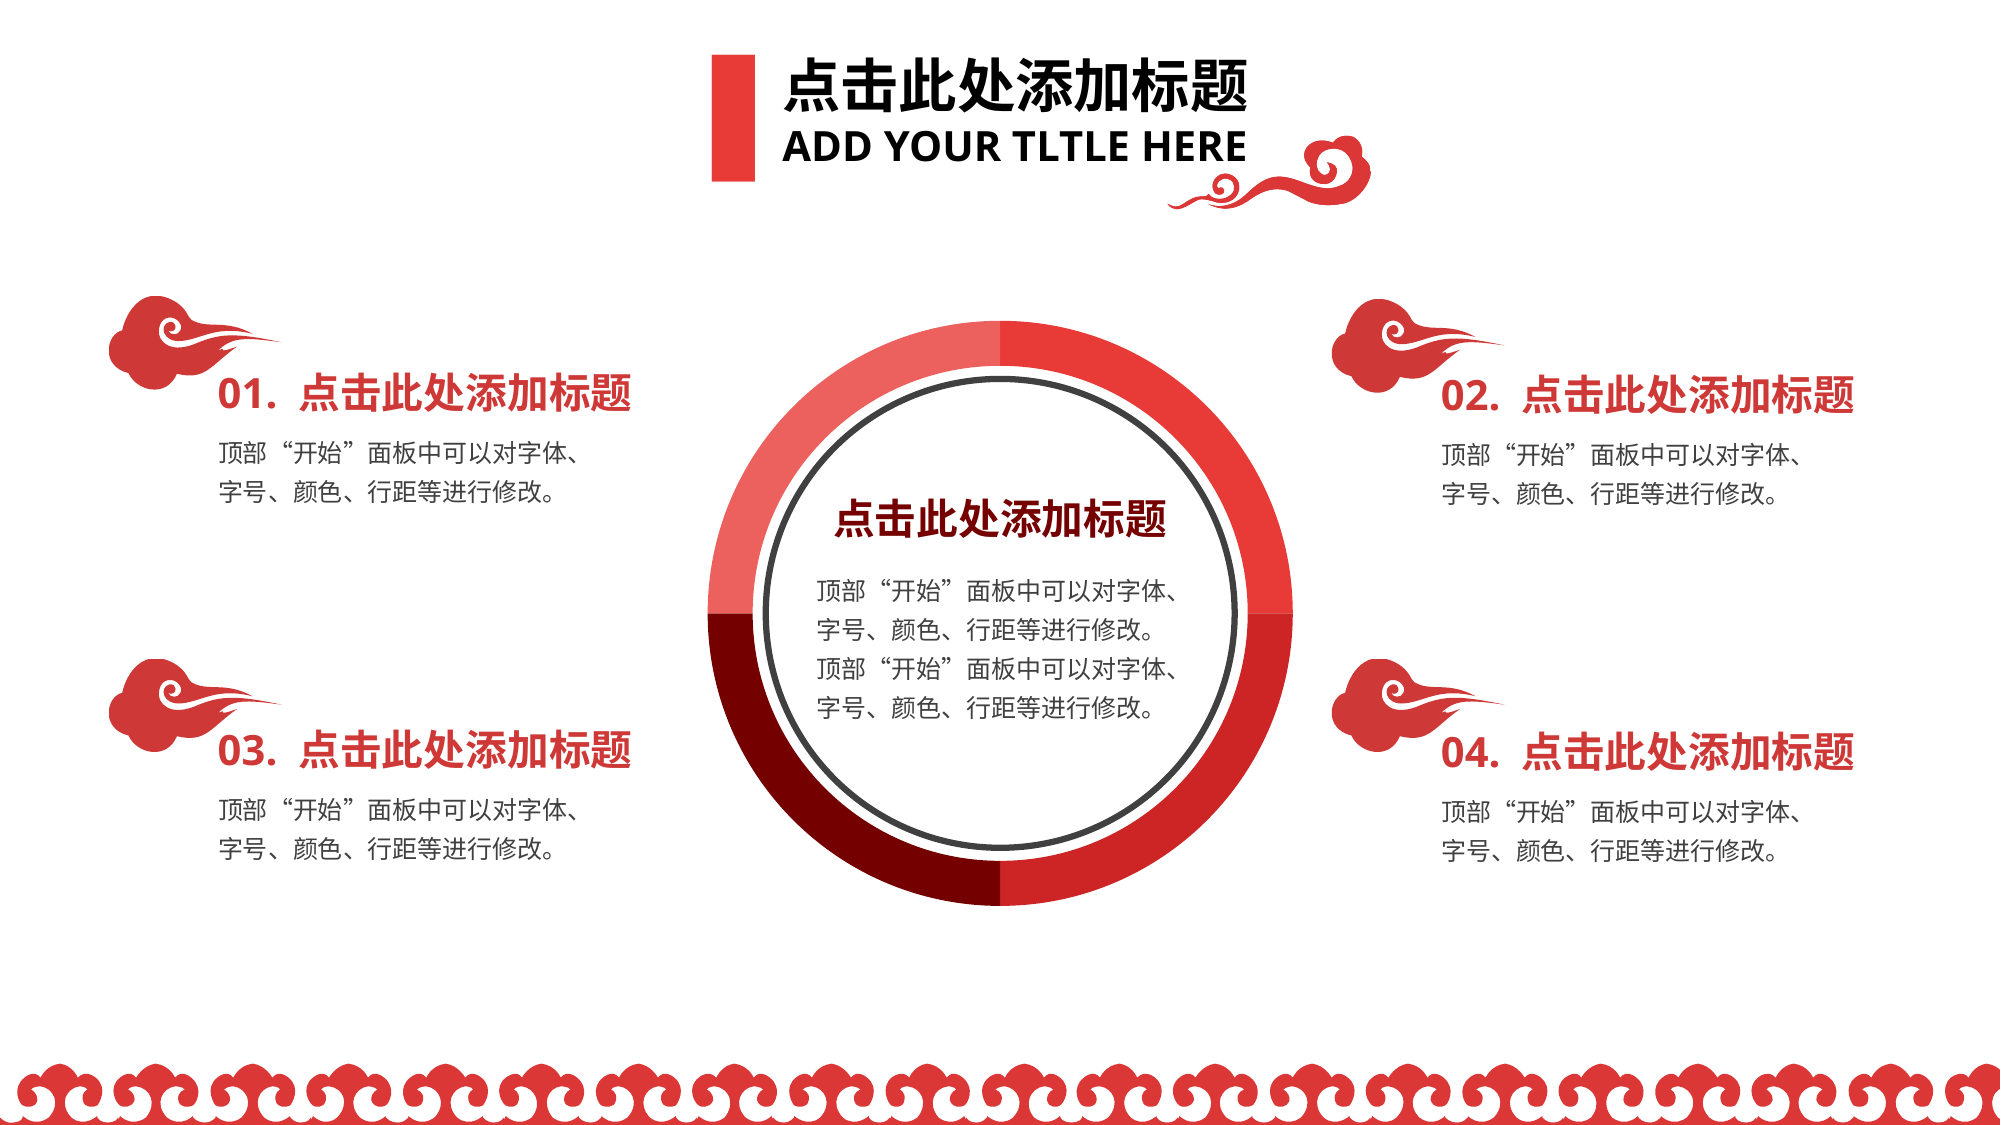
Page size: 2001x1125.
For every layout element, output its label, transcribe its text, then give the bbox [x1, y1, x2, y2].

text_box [0, 1061, 2000, 1125]
text_box [802, 377, 1198, 485]
text_box 02. 点击此处添加标题 [1426, 361, 1871, 427]
text_box [706, 319, 1002, 615]
text_box 顶部“开始”面板中可以对字体、字号、颜色、行距等进行修改。 [203, 425, 632, 514]
picture [108, 659, 282, 752]
picture [1331, 299, 1505, 393]
text_box 03. 点击此处添加标题 [203, 716, 648, 782]
text_box 顶部“开始”面板中可以对字体、字号、颜色、行距等进行修改。顶部“开始”面板中可以对字体、字号、颜色、行距等进行修改。 [801, 559, 1199, 730]
text_box 点击此处添加标题 ADD YOUR TLTLE HERE [767, 41, 1505, 177]
text_box 04. 点击此处添加标题 [1426, 718, 1871, 784]
text_box [1002, 612, 1294, 907]
text_box [706, 615, 1002, 907]
picture [1164, 147, 1372, 215]
text_box [764, 487, 1236, 849]
text_box 顶部“开始”面板中可以对字体、字号、颜色、行距等进行修改。 [1426, 427, 1855, 516]
picture [1331, 659, 1505, 752]
picture [108, 296, 282, 390]
text_box 01. 点击此处添加标题 [203, 359, 648, 425]
text_box [1002, 319, 1294, 612]
text_box 顶部“开始”面板中可以对字体、字号、颜色、行距等进行修改。 [203, 782, 632, 871]
text_box 点击此处添加标题 [801, 485, 1199, 550]
text_box 顶部“开始”面板中可以对字体、字号、颜色、行距等进行修改。 [1426, 784, 1855, 874]
text_box [711, 54, 756, 182]
